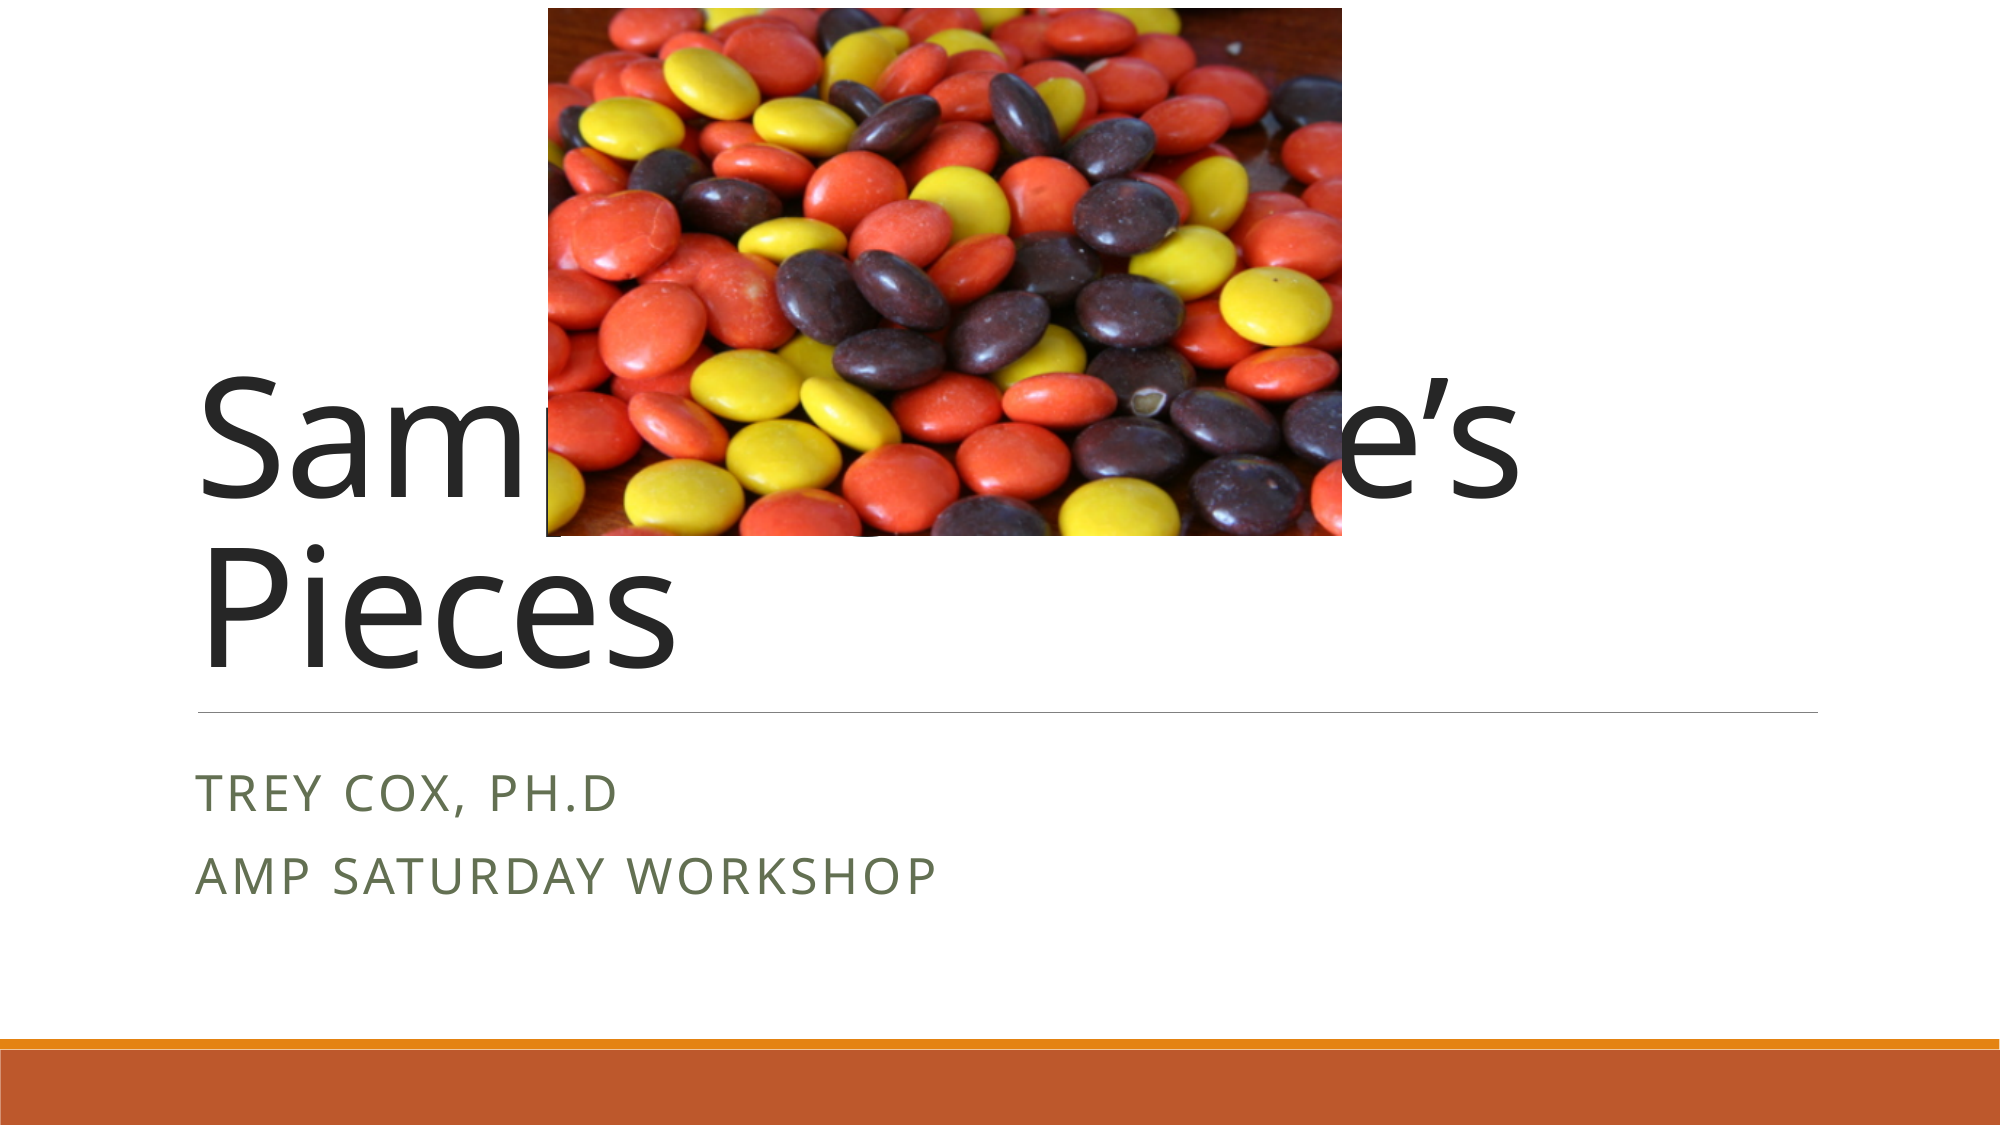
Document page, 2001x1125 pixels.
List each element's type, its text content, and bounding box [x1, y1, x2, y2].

title Sampling Reese’s Pieces [180, 124, 1830, 710]
picture [547, 7, 1342, 537]
subtitle TREY Cox, Ph.D AMP Saturday workshop [180, 760, 1830, 948]
